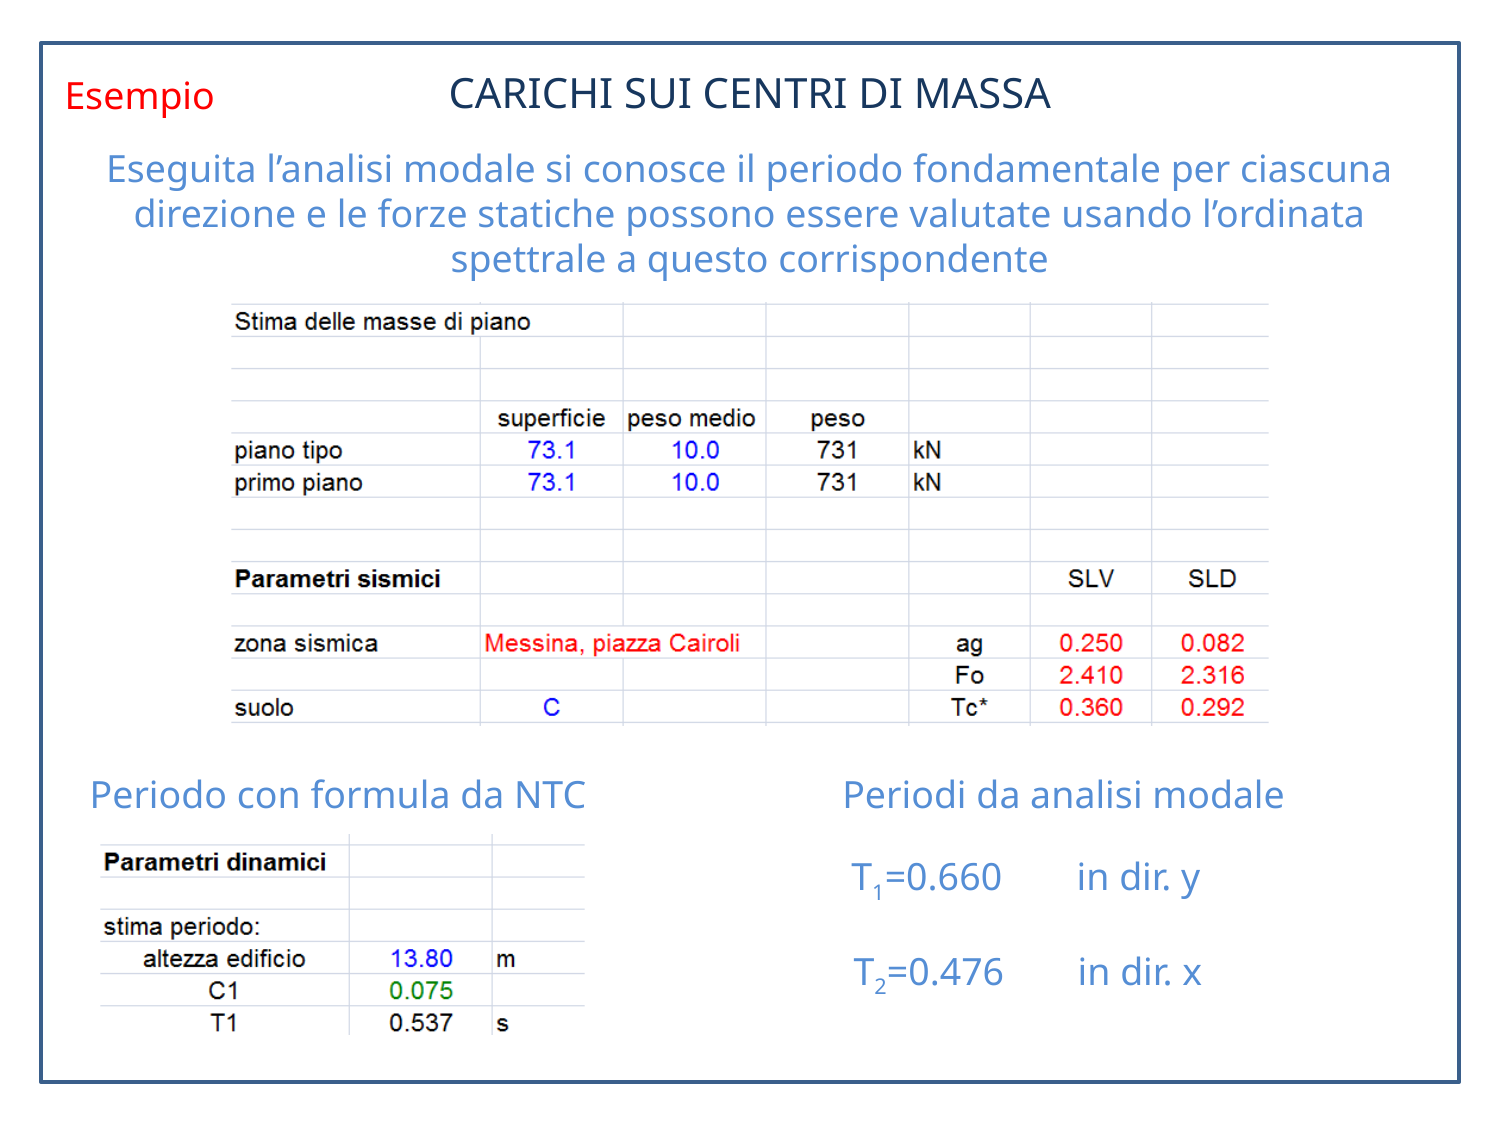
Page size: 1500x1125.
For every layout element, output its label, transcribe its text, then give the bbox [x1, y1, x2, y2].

picture [230, 302, 1269, 726]
text_box in dir. y [1061, 845, 1216, 906]
text_box CARICHI SUI CENTRI DI MASSA [41, 59, 1459, 125]
text_box Esempio [49, 64, 230, 125]
text_box [39, 41, 1461, 1084]
text_box in dir. x [1062, 940, 1218, 1001]
text_box Eseguita l’analisi modale si conosce il periodo fondamentale per ciascuna direzione e le forze statiche possono essere valutate usando l’ordinata spettrale a questo corrispondente [41, 137, 1459, 287]
text_box Periodo con formula da NTC [74, 763, 602, 823]
picture [100, 833, 585, 1036]
text_box Periodi da analisi modale [827, 763, 1301, 823]
text_box T1=0.660 [836, 845, 1018, 912]
text_box T2=0.476 [838, 940, 1020, 1007]
